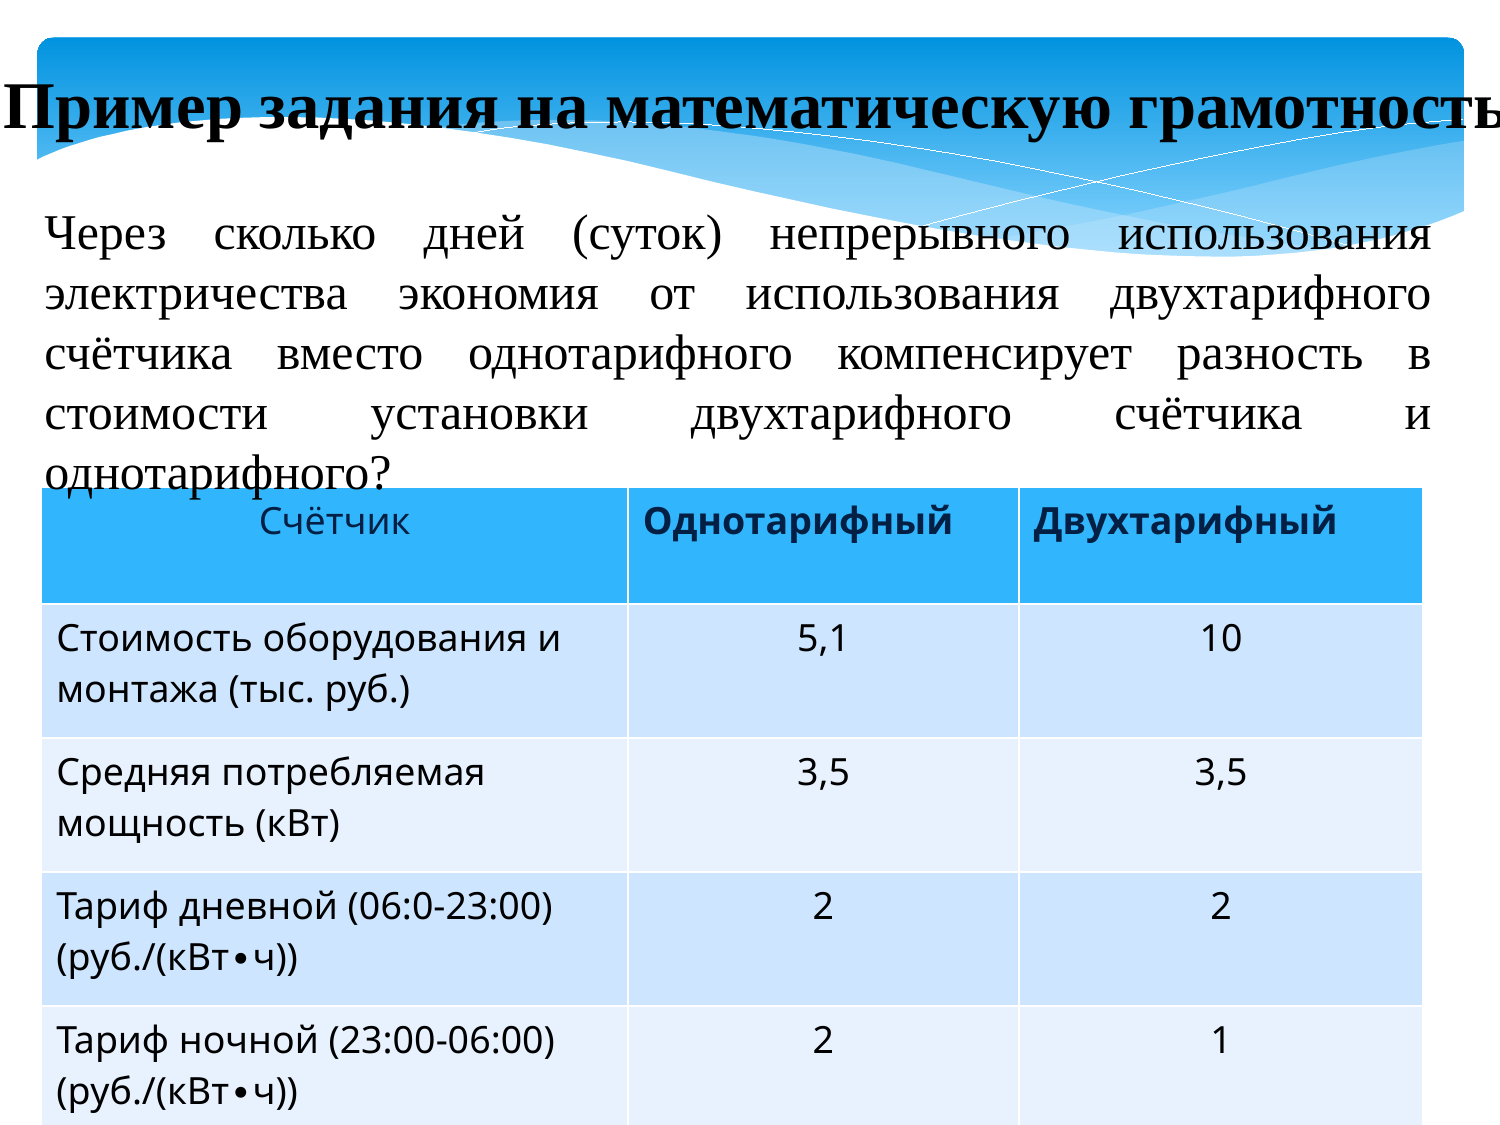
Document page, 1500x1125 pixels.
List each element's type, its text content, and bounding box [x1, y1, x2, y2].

table_cell 10 [1020, 605, 1422, 737]
table_cell 2 [1020, 873, 1422, 1005]
table_header Однотарифный [629, 598, 1018, 603]
table_cell Стоимость оборудования и монтажа (тыс. руб.) [42, 605, 627, 737]
title Через сколько дней (суток) непрерывного использования электричества экономия от использования двухтарифного счётчика вместо однотарифного компенсирует разность в стоимости установки двухтарифного счётчика и однотарифного? [29, 160, 1448, 598]
table_cell Тариф дневной (06:0‐23:00) (руб./(кВт∙ч)) [42, 873, 627, 1005]
text_box Пример задания на математическую грамотность [0, 54, 1500, 150]
table_header Счётчик [42, 598, 627, 603]
table_cell 3,5 [1020, 739, 1422, 871]
table_cell 5,1 [629, 605, 1018, 737]
table_cell 2 [629, 1007, 1018, 1125]
table_cell 2 [629, 873, 1018, 1005]
table_cell 1 [1020, 1007, 1422, 1125]
table_cell Средняя потребляемая мощность (кВт) [42, 739, 627, 871]
table_cell Тариф ночной (23:00‐06:00) (руб./(кВт∙ч)) [42, 1007, 627, 1125]
table_cell 3,5 [629, 739, 1018, 871]
